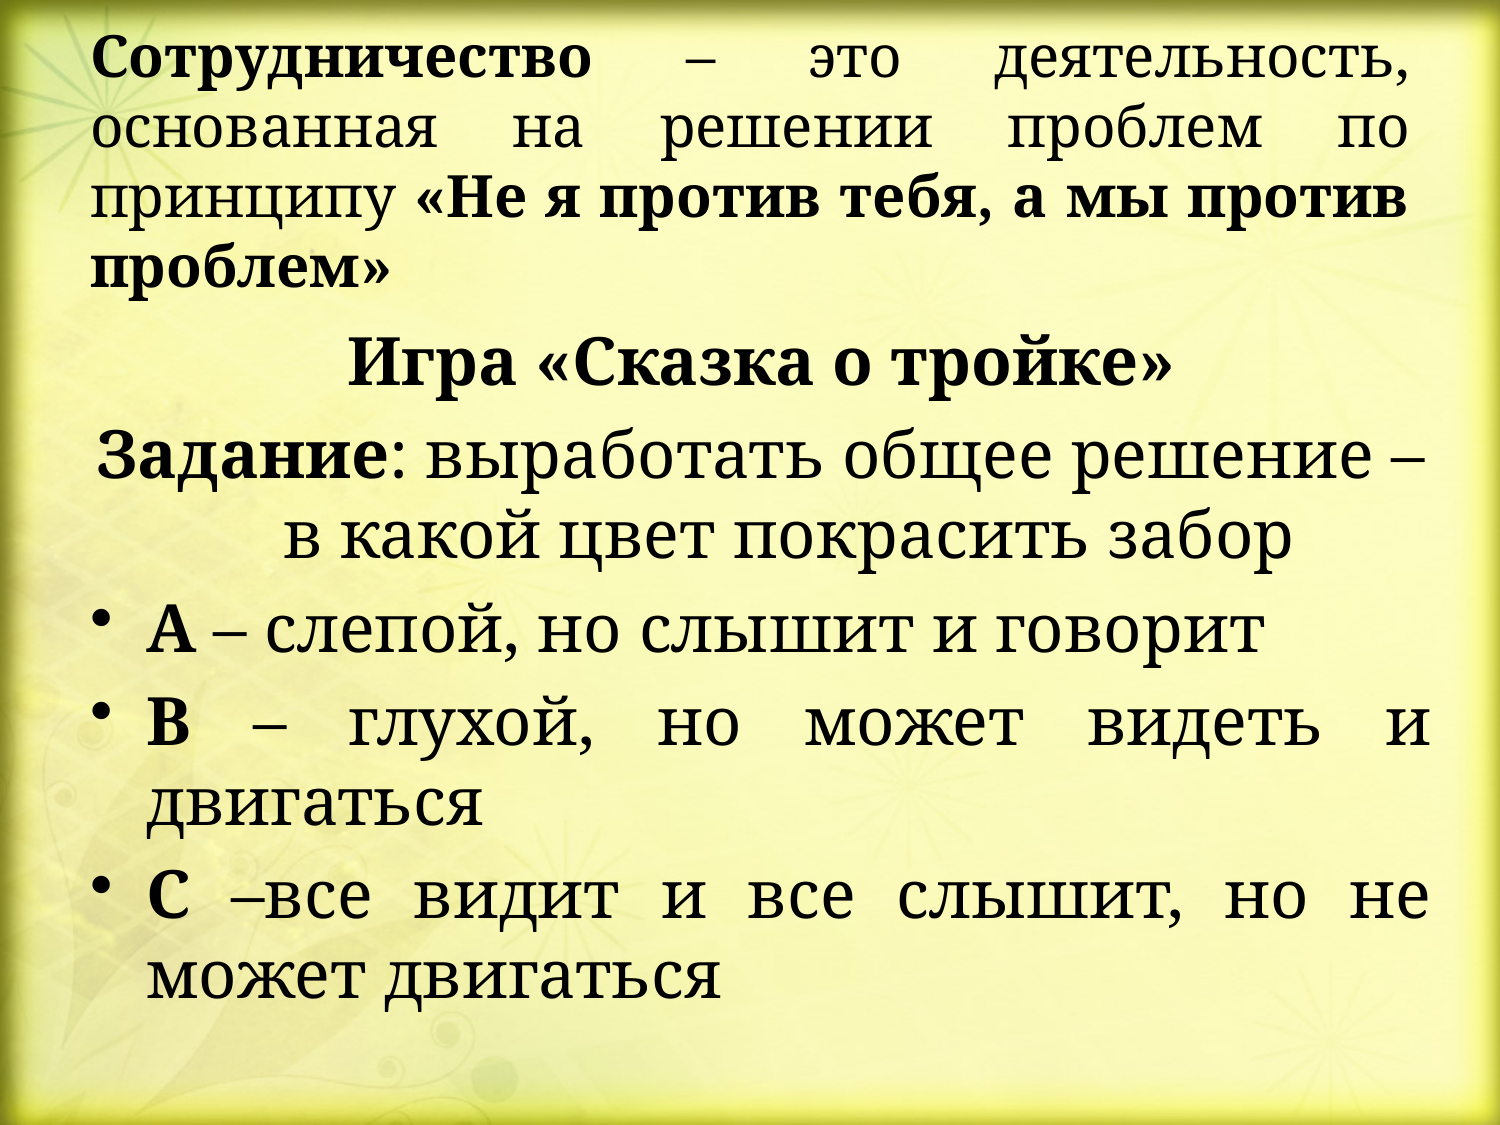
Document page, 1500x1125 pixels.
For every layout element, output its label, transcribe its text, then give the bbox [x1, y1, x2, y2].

list Игра «Сказка о тройке» Задание: выработать общее решение – в какой цвет покрасить забор А – слепой, но слышит и говорит В – глухой, но может видеть и двигаться С –все видит и все слышит, но не может двигаться [74, 311, 1448, 1006]
title Сотрудничество – это деятельность, основанная на решении проблем по принципу «Не я против тебя, а мы против проблем» [74, 44, 1426, 273]
picture [0, 0, 1500, 1125]
